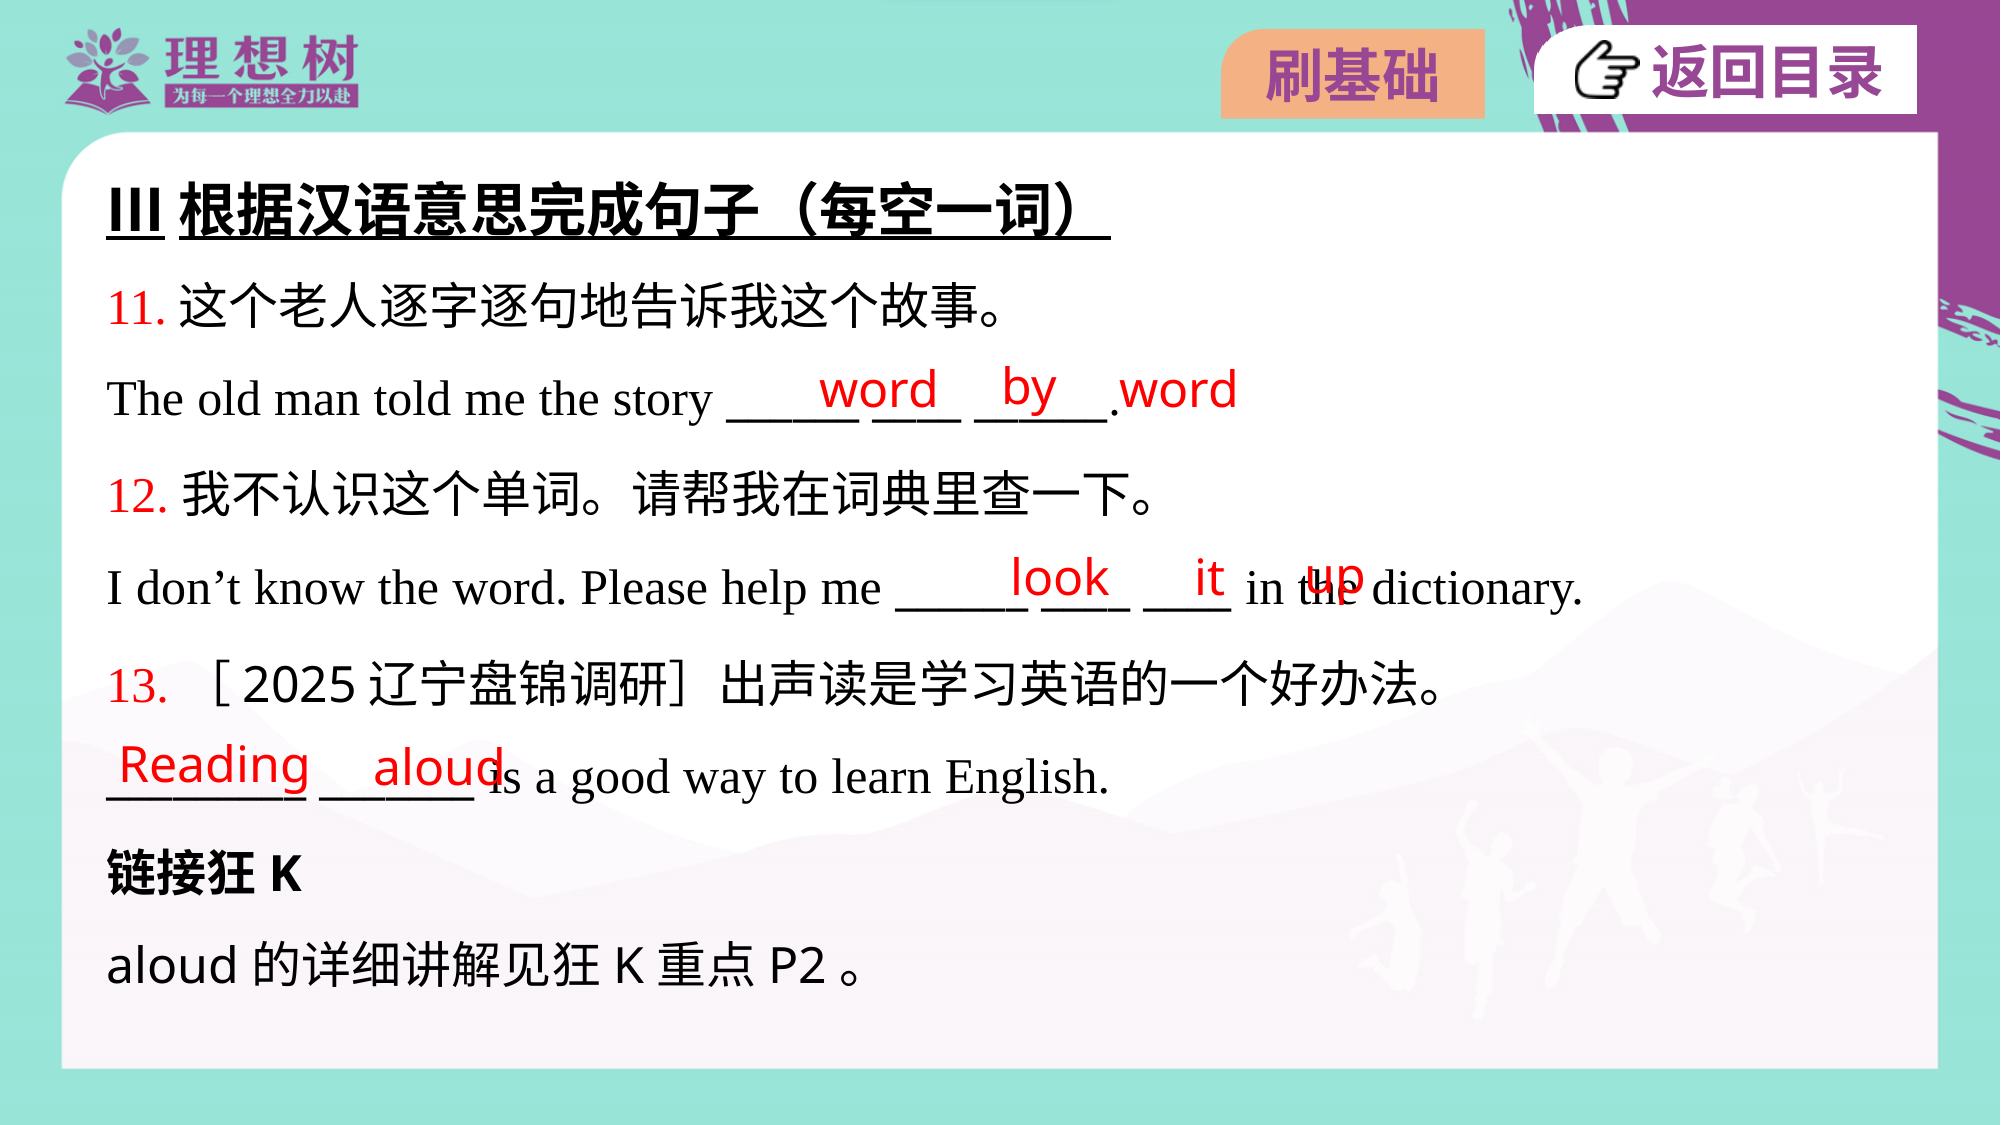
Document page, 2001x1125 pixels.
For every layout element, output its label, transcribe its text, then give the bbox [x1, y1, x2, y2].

text_box it [1167, 517, 1254, 606]
text_box by [985, 327, 1073, 415]
text_box Ⅲ根据汉语意思完成句子（每空一词） [106, 140, 1895, 242]
picture [0, 0, 2000, 1125]
text_box word [1111, 329, 1248, 417]
text_box 链接狂K aloud的详细讲解见狂K重点P2。 [106, 809, 1895, 994]
text_box aloud [359, 707, 521, 795]
text_box up [1292, 515, 1379, 604]
text_box word [811, 329, 948, 417]
text_box look [992, 517, 1129, 606]
text_box 13.［2025辽宁盘锦调研］出声读是学习英语的一个好办法。 _________ _______ is a good way to learn English. [106, 620, 1895, 804]
text_box Reading [109, 705, 321, 793]
text_box 12.我不认识这个单词。请帮我在词典里查一下。 I don’t know the word. Please help me ______ ____ ____ in the dictionary. [106, 430, 1895, 614]
text_box 11.这个老人逐字逐句地告诉我这个故事。 The old man told me the story ______ ____ ______. [106, 242, 1895, 426]
